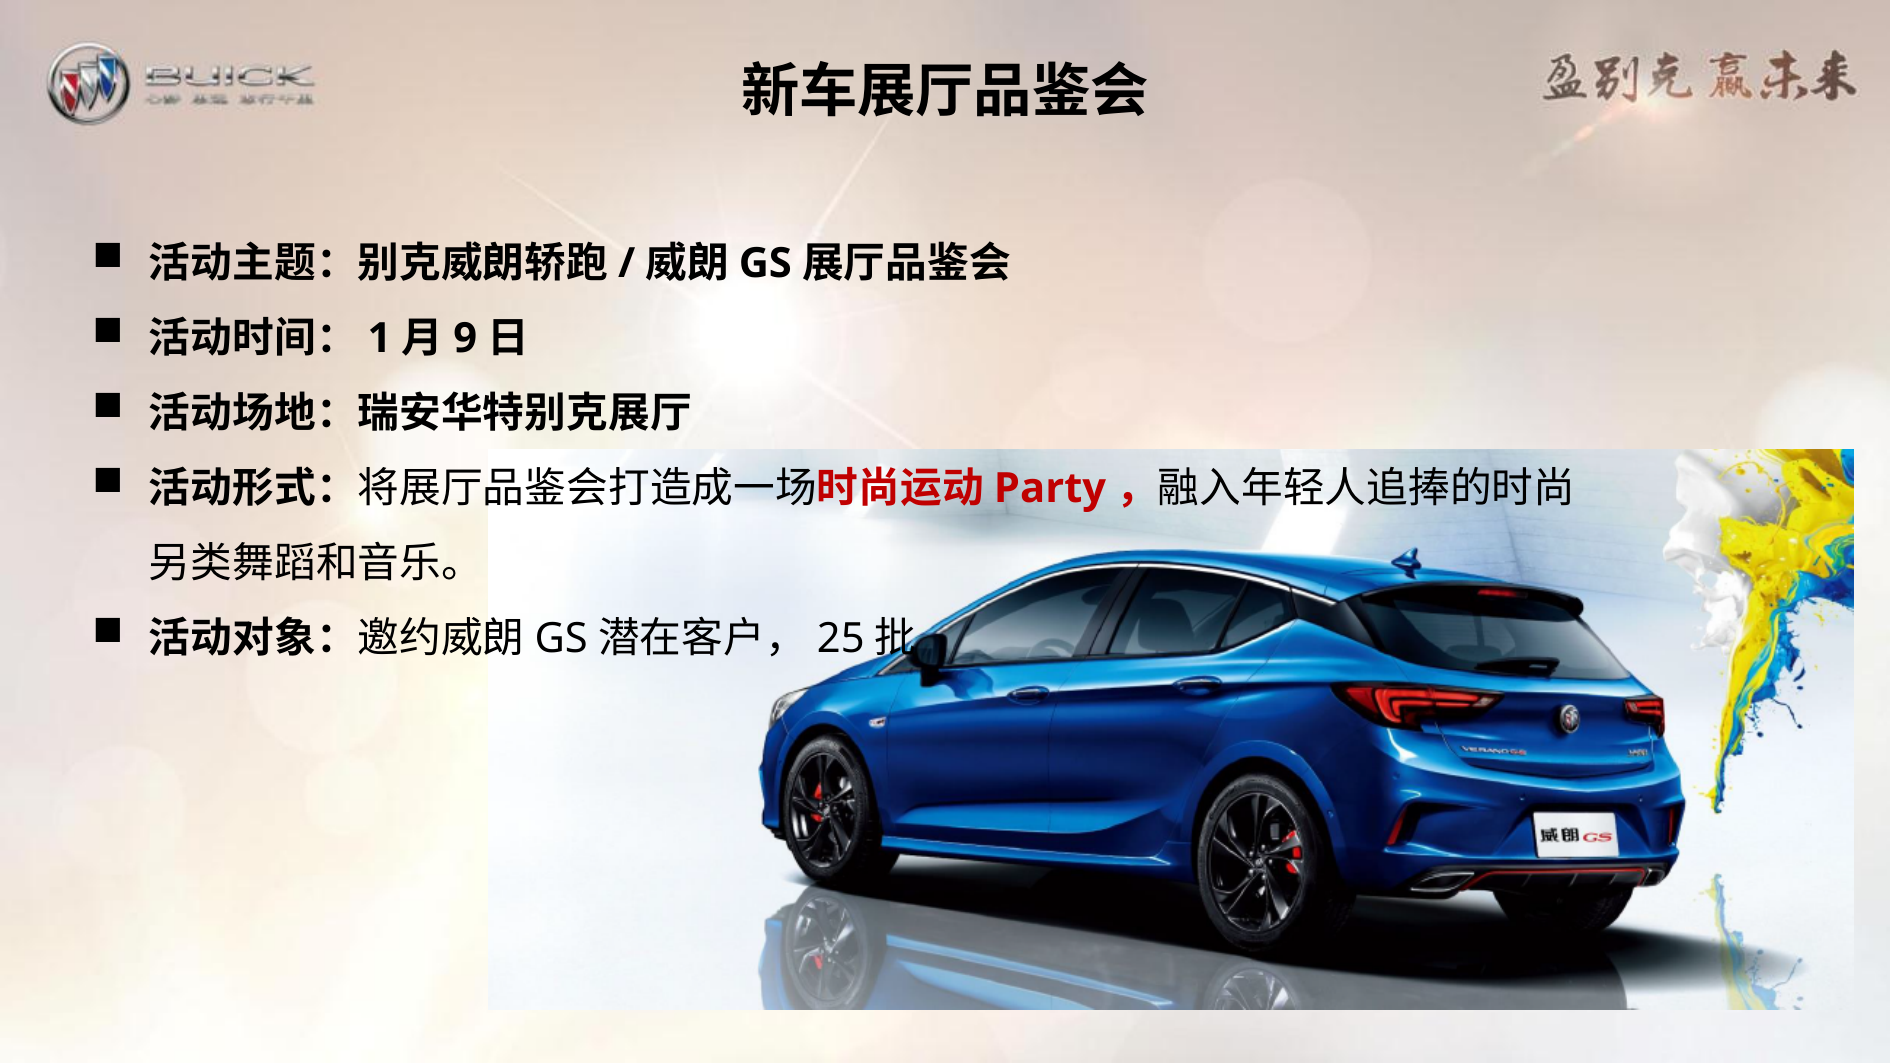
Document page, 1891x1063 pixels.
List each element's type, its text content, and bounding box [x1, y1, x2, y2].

title 新车展厅品鉴会 [94, 0, 1796, 178]
picture [0, 0, 1890, 1063]
text_box 活动主题：别克威朗轿跑/威朗GS展厅品鉴会 活动时间：1月9日 活动场地：瑞安华特别克展厅 活动形式：将展厅品鉴会打造成一场时尚运动Party，融入年轻人追捧的时尚另类舞蹈和音乐。 活动对象：邀约威朗GS潜在客户，25批 [77, 203, 1602, 728]
